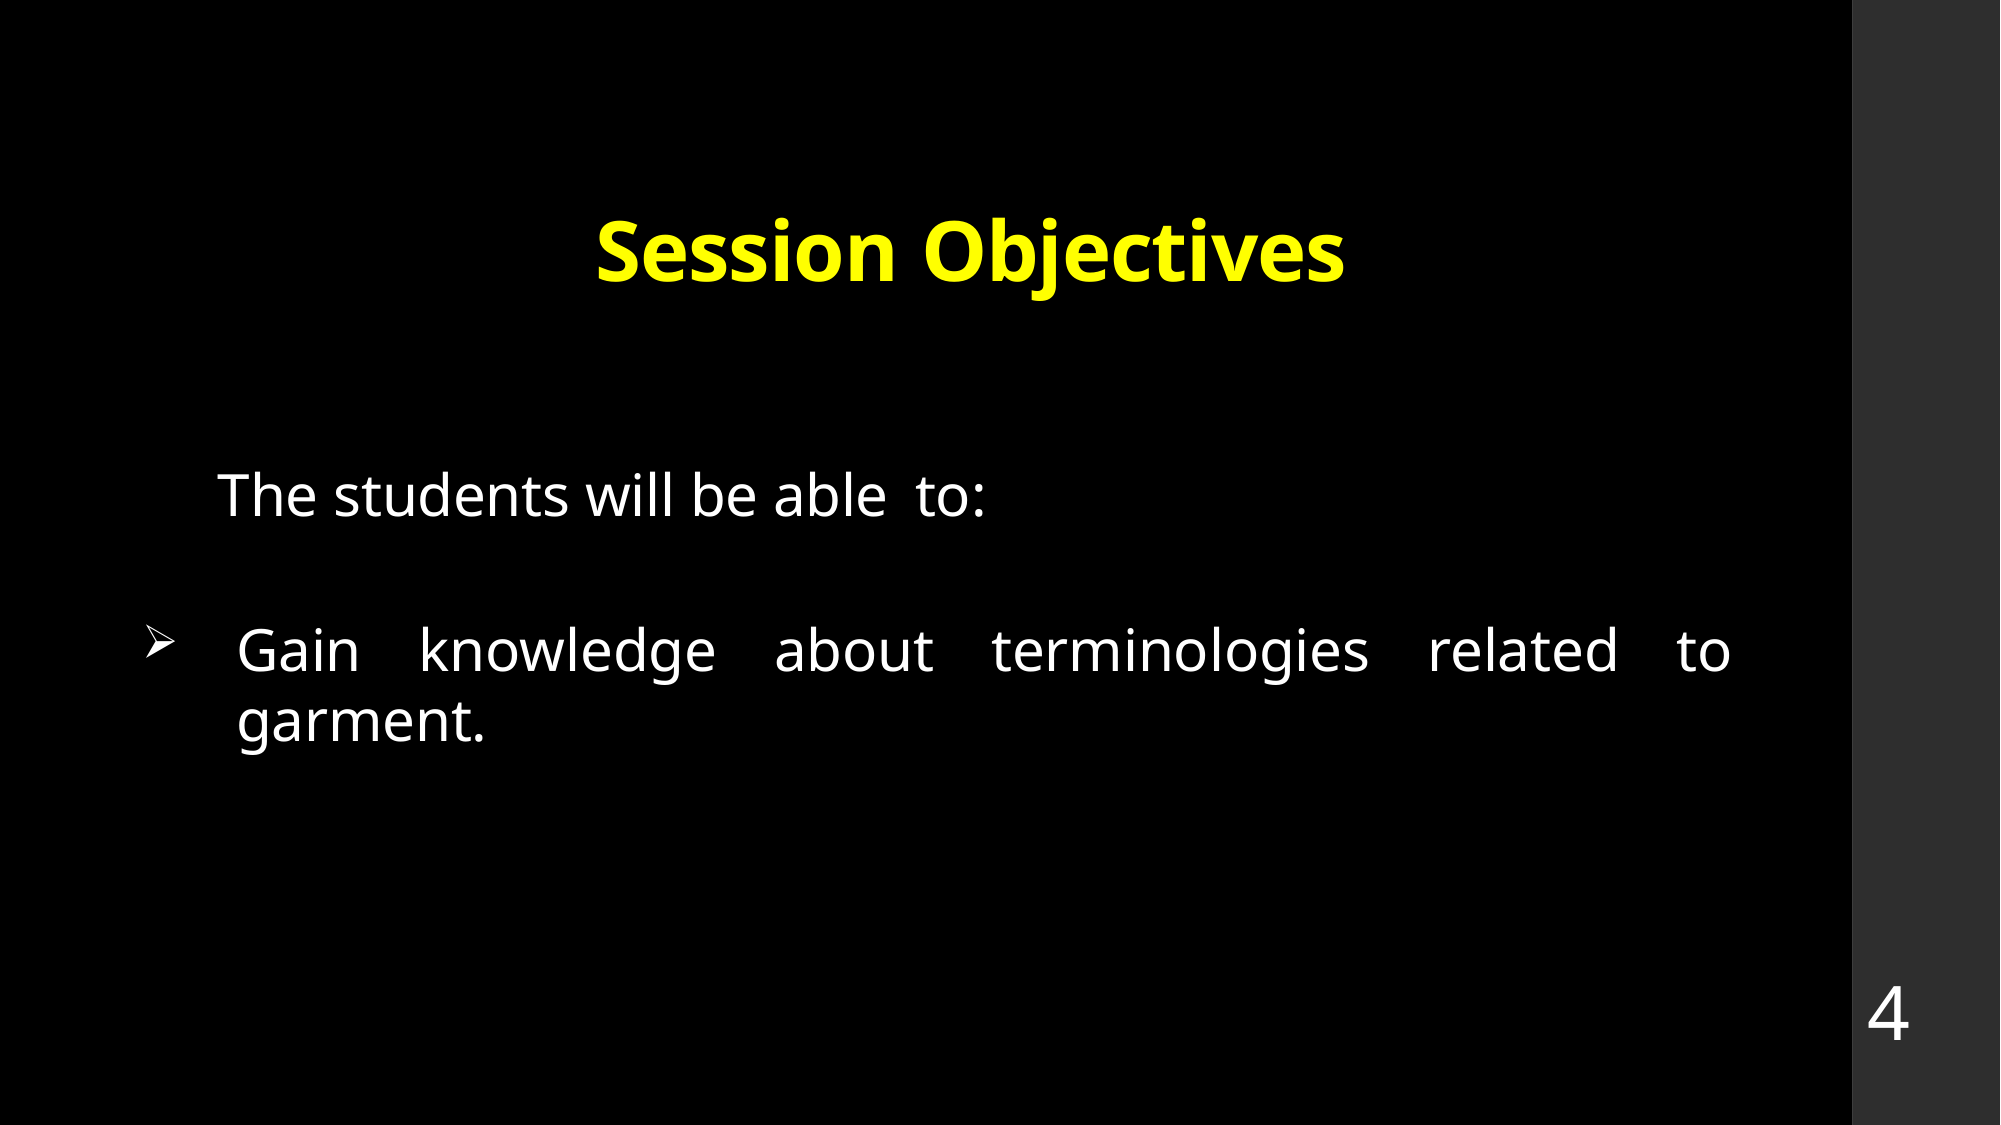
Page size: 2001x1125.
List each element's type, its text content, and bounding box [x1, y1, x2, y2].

slide_number 4 [1862, 965, 1955, 1057]
title Session Objectives [527, 196, 1414, 387]
text_box The students will be able to: Gain knowledge about terminologies related to garment. [125, 456, 1733, 753]
